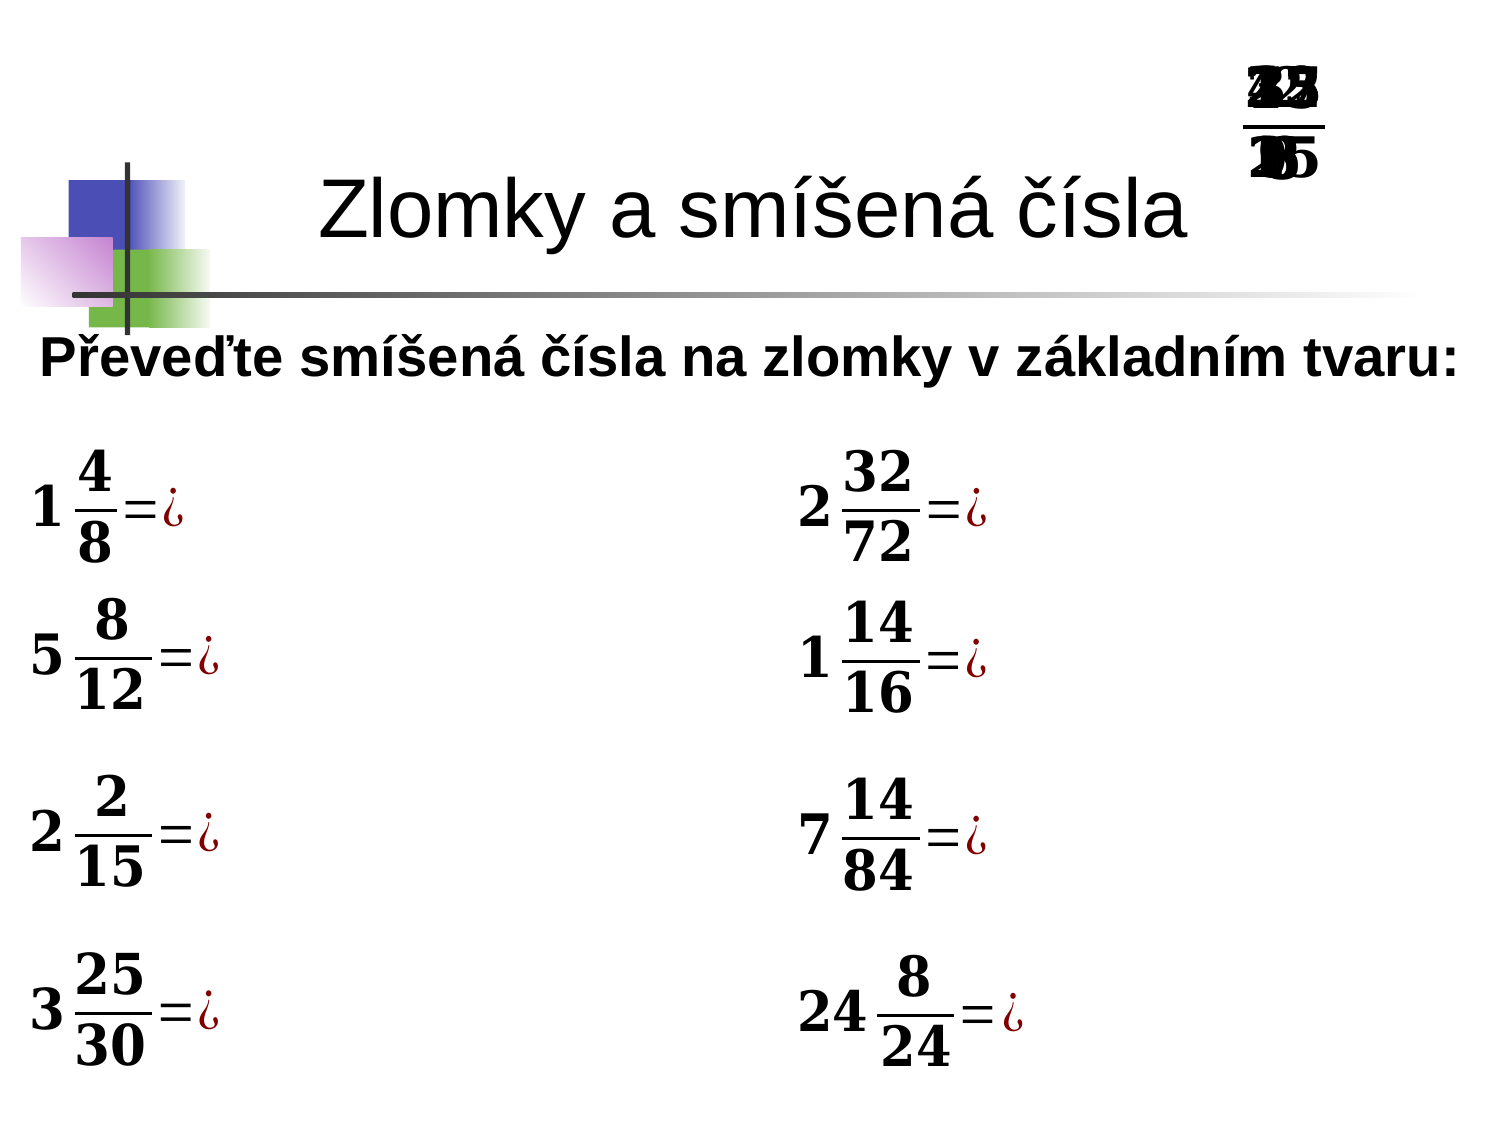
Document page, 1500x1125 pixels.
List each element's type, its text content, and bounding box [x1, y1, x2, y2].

text_box Převeďte smíšená čísla na zlomky v základním tvaru: [0, 312, 1500, 396]
text_box Zlomky a smíšená čísla [266, 146, 1241, 262]
